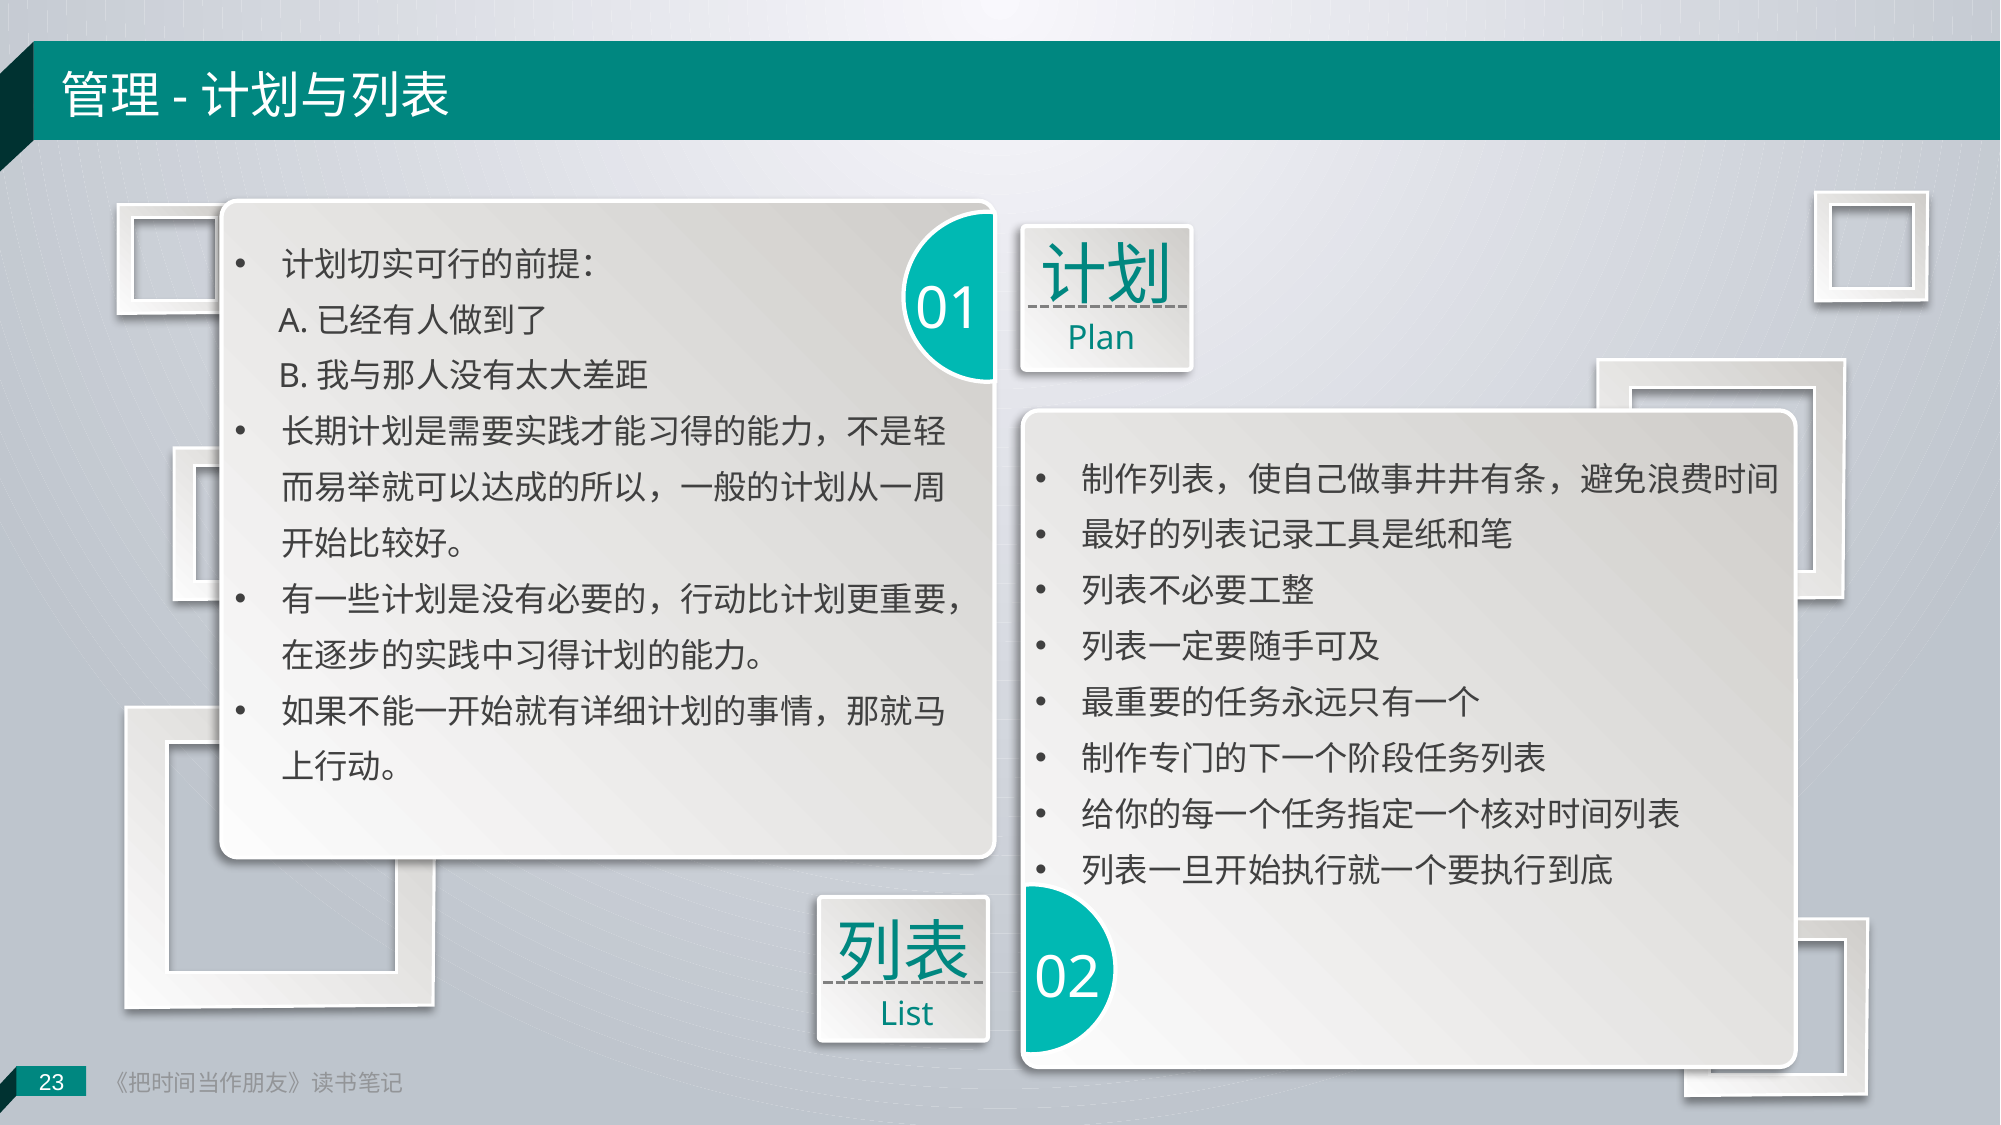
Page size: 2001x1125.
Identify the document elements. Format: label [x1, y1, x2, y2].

text_box [0, 41, 2000, 1117]
text_box [821, 900, 987, 1041]
